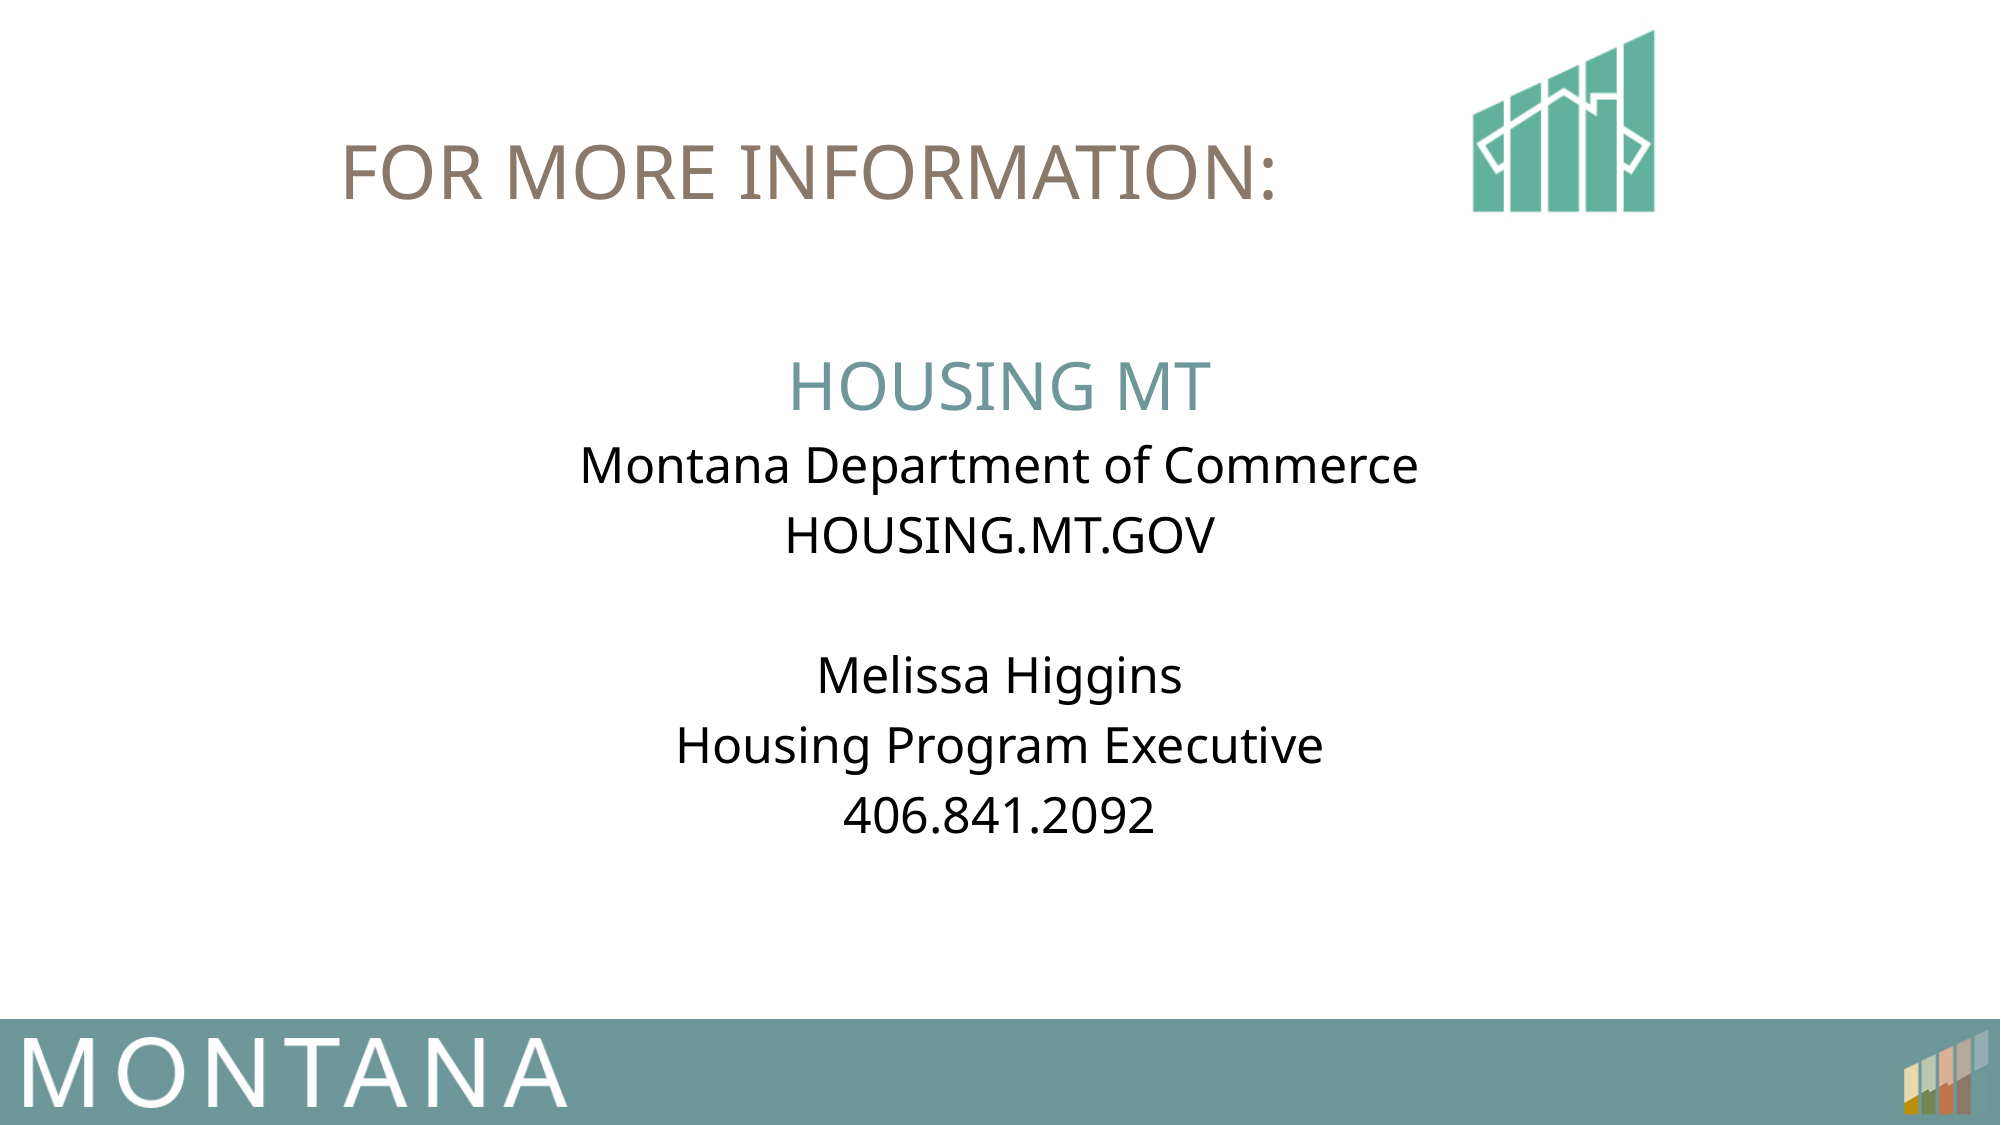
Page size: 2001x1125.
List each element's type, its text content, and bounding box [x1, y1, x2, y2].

text_box FOR MORE INFORMATION: [324, 75, 1438, 264]
picture [1442, 0, 1690, 242]
list HOUSING MT Montana Department of Commerce HOUSING.MT.GOV Melissa Higgins Housing Program Executive 406.841.2092 [324, 262, 1675, 1005]
picture [0, 1019, 2000, 1125]
